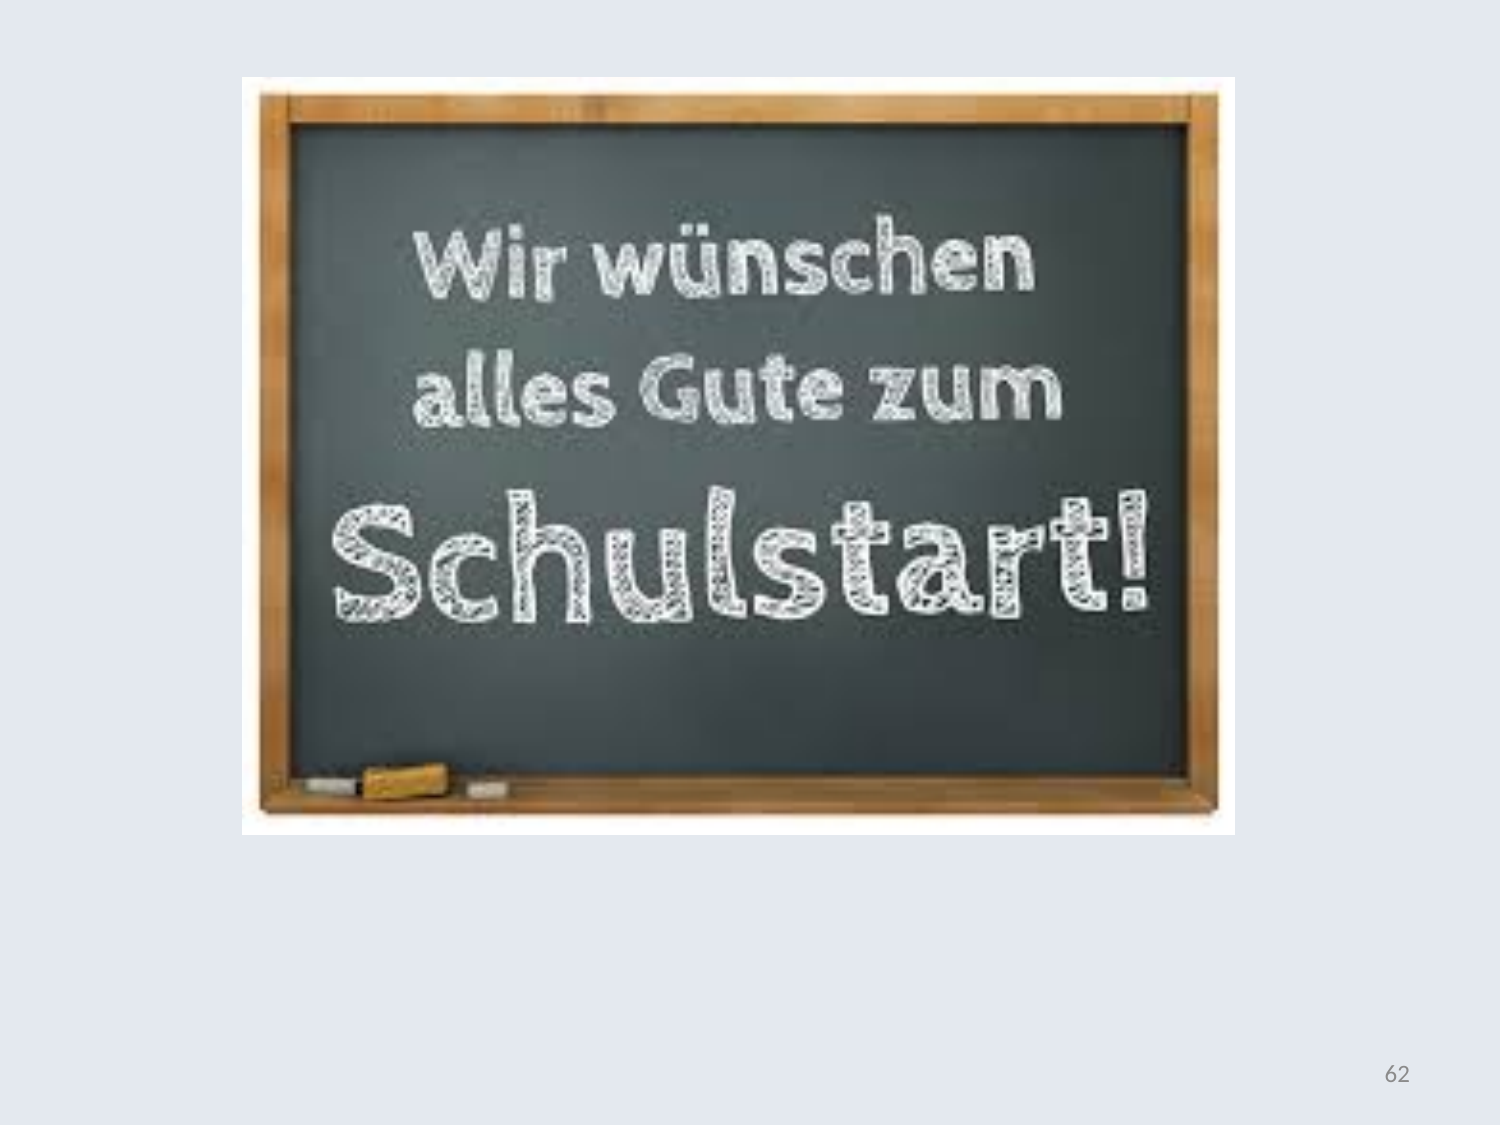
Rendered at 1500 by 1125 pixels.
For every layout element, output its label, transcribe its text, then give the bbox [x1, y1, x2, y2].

picture [241, 77, 1235, 835]
slide_number 62 [1074, 1042, 1425, 1103]
